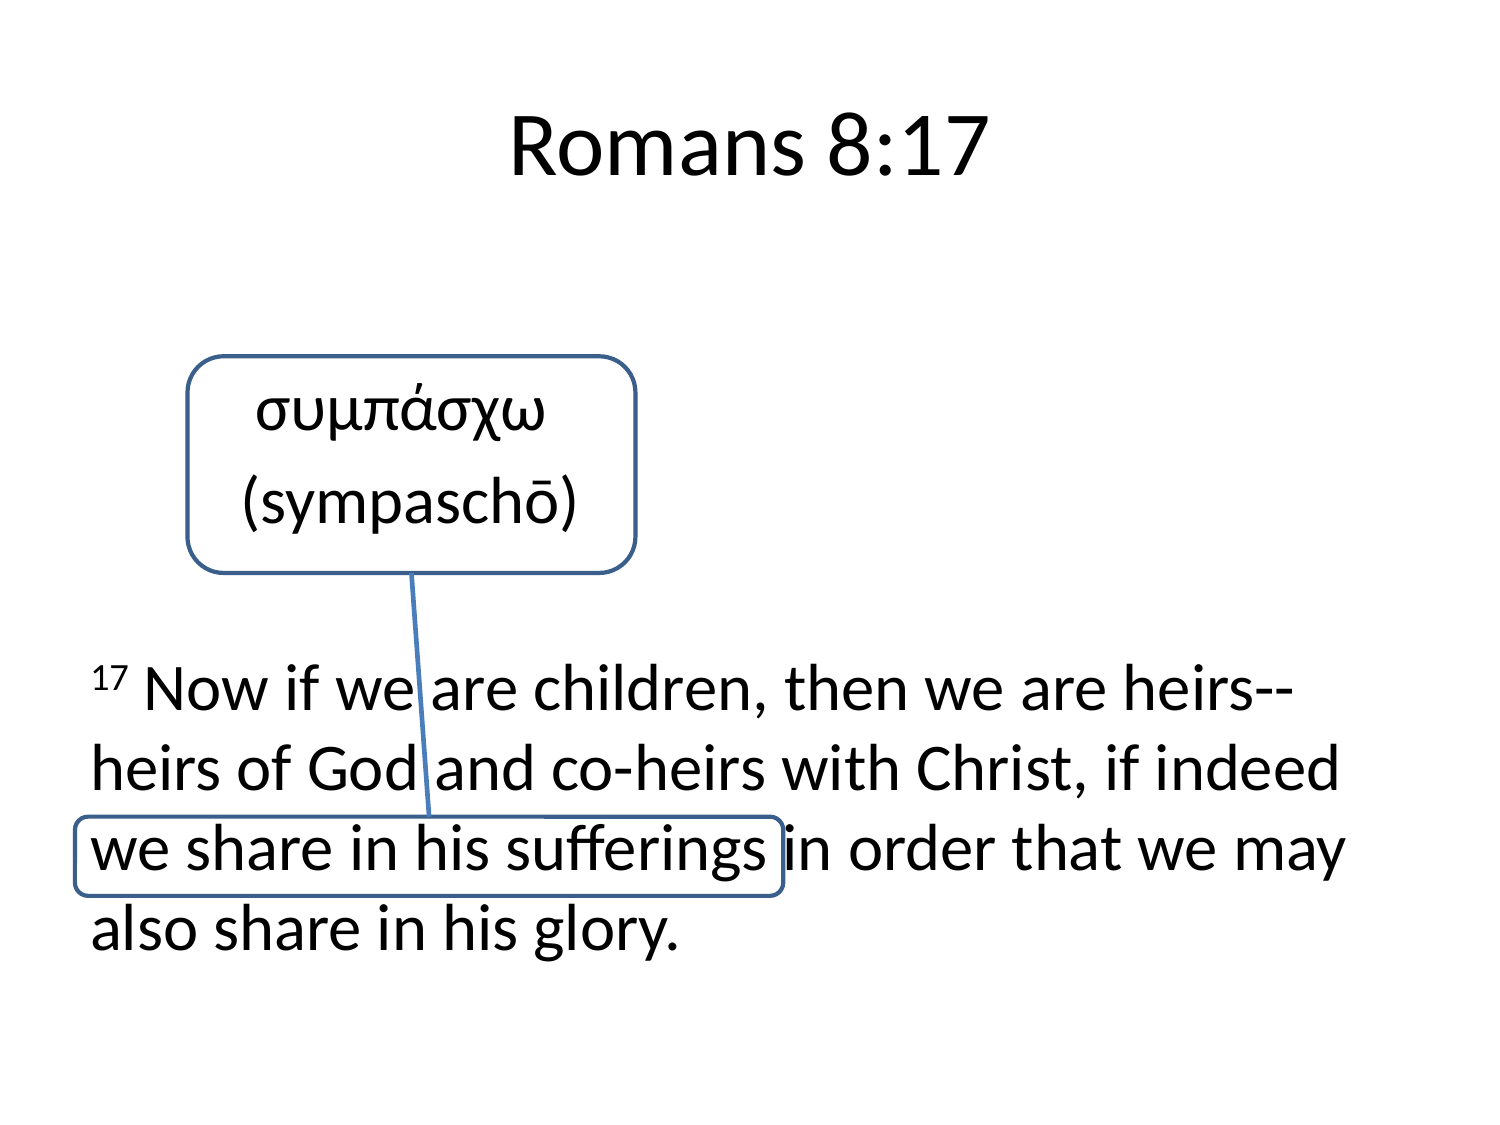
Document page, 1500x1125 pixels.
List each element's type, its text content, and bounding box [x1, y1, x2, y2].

list συμπάσχω (sympaschō) 17 Now if we are children, then we are heirs--heirs of God and co-heirs with Christ, if indeed we share in his sufferings in order that we may also share in his glory. [75, 262, 1425, 1005]
text_box [72, 814, 786, 898]
text_box [185, 354, 638, 576]
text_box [411, 572, 430, 817]
title Romans 8:17 [75, 45, 1425, 233]
